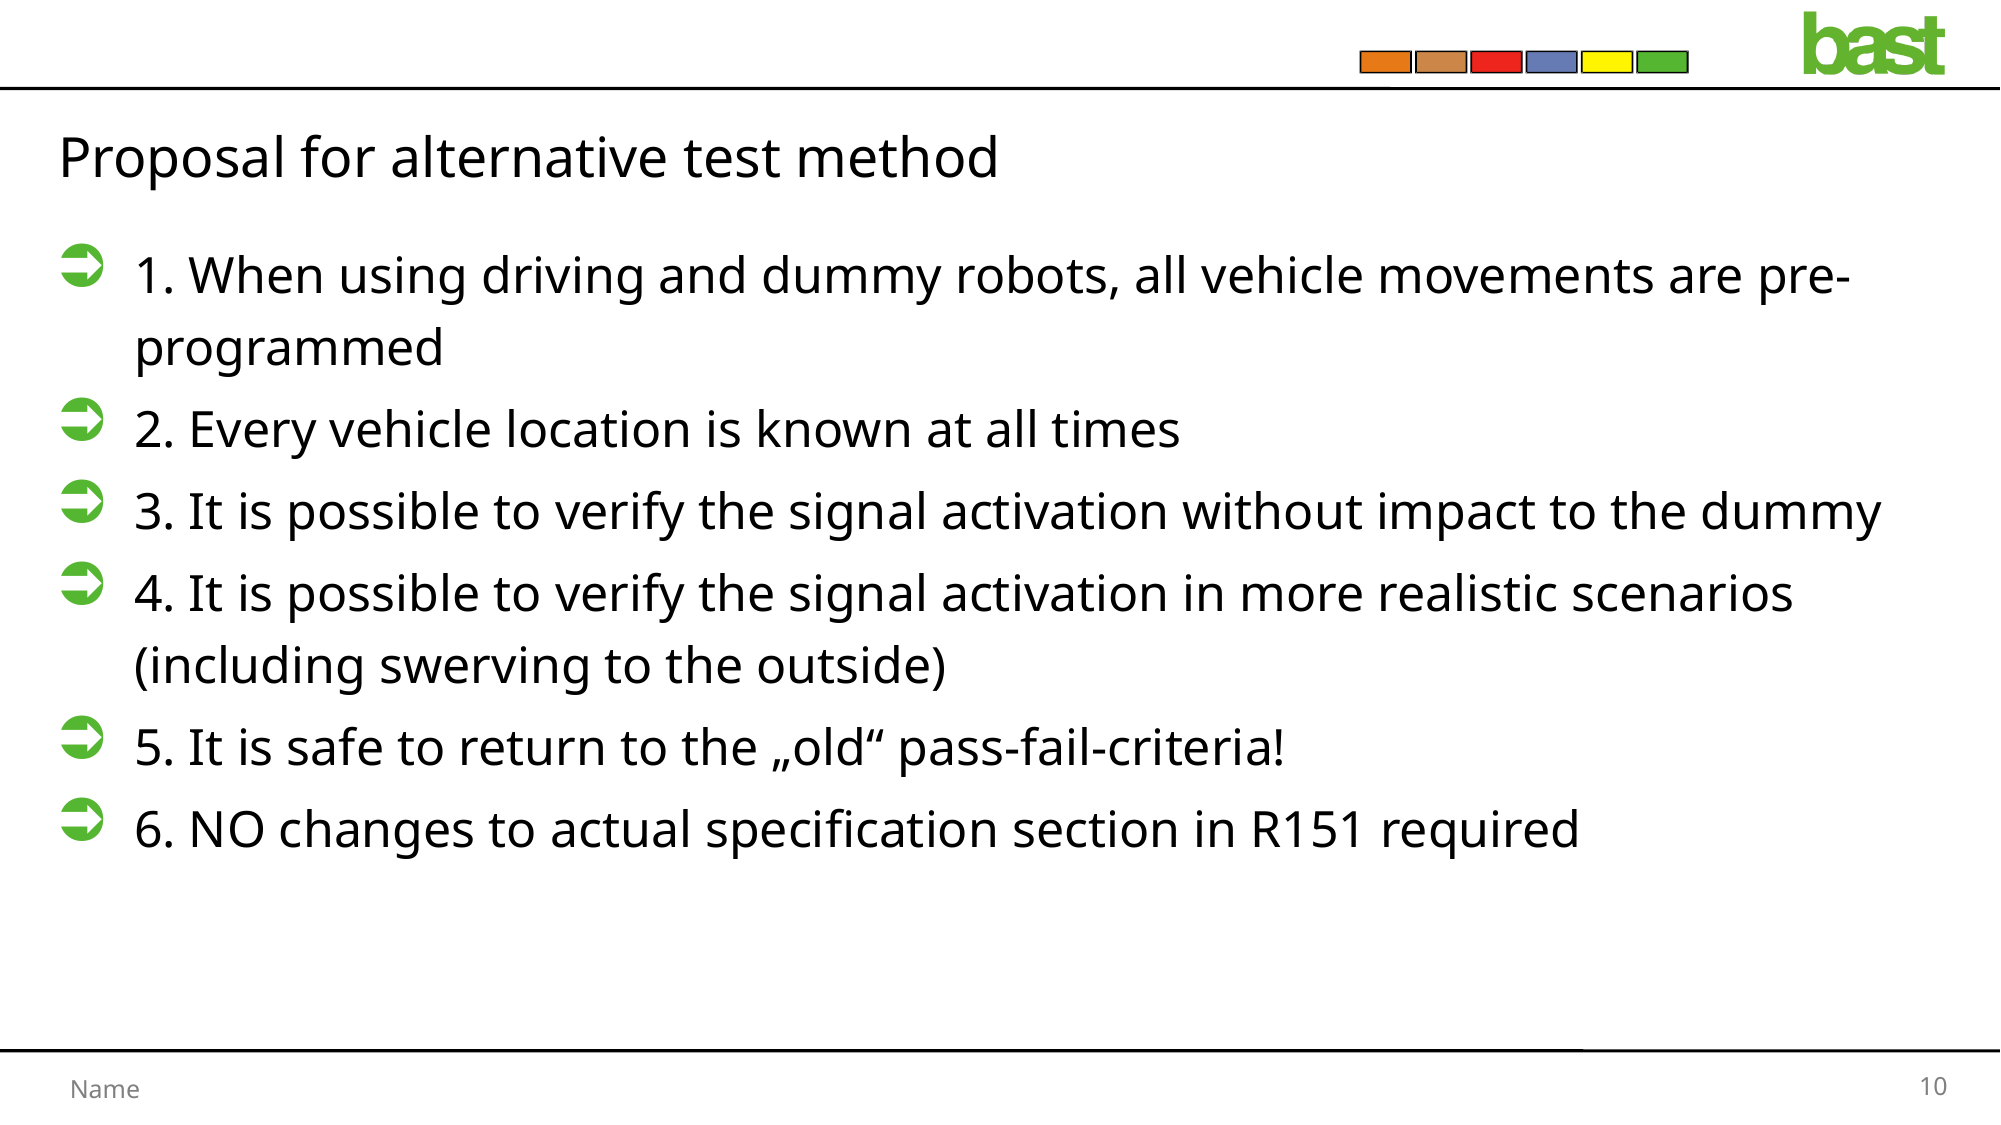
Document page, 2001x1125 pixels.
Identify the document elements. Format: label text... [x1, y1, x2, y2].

title Proposal for alternative test method [58, 101, 1622, 224]
list 1. When using driving and dummy robots, all vehicle movements are pre-programmed 2. Every vehicle location is known at all times 3. It is possible to verify the signal activation without impact to the dummy 4. It is possible to verify the signal activation in more realistic scenarios (including swerving to the outside) 5. It is safe to return to the „old“ pass-fail-criteria! 6. NO changes to actual specification section in R151 required [55, 224, 1901, 1012]
picture [1803, 11, 1945, 75]
